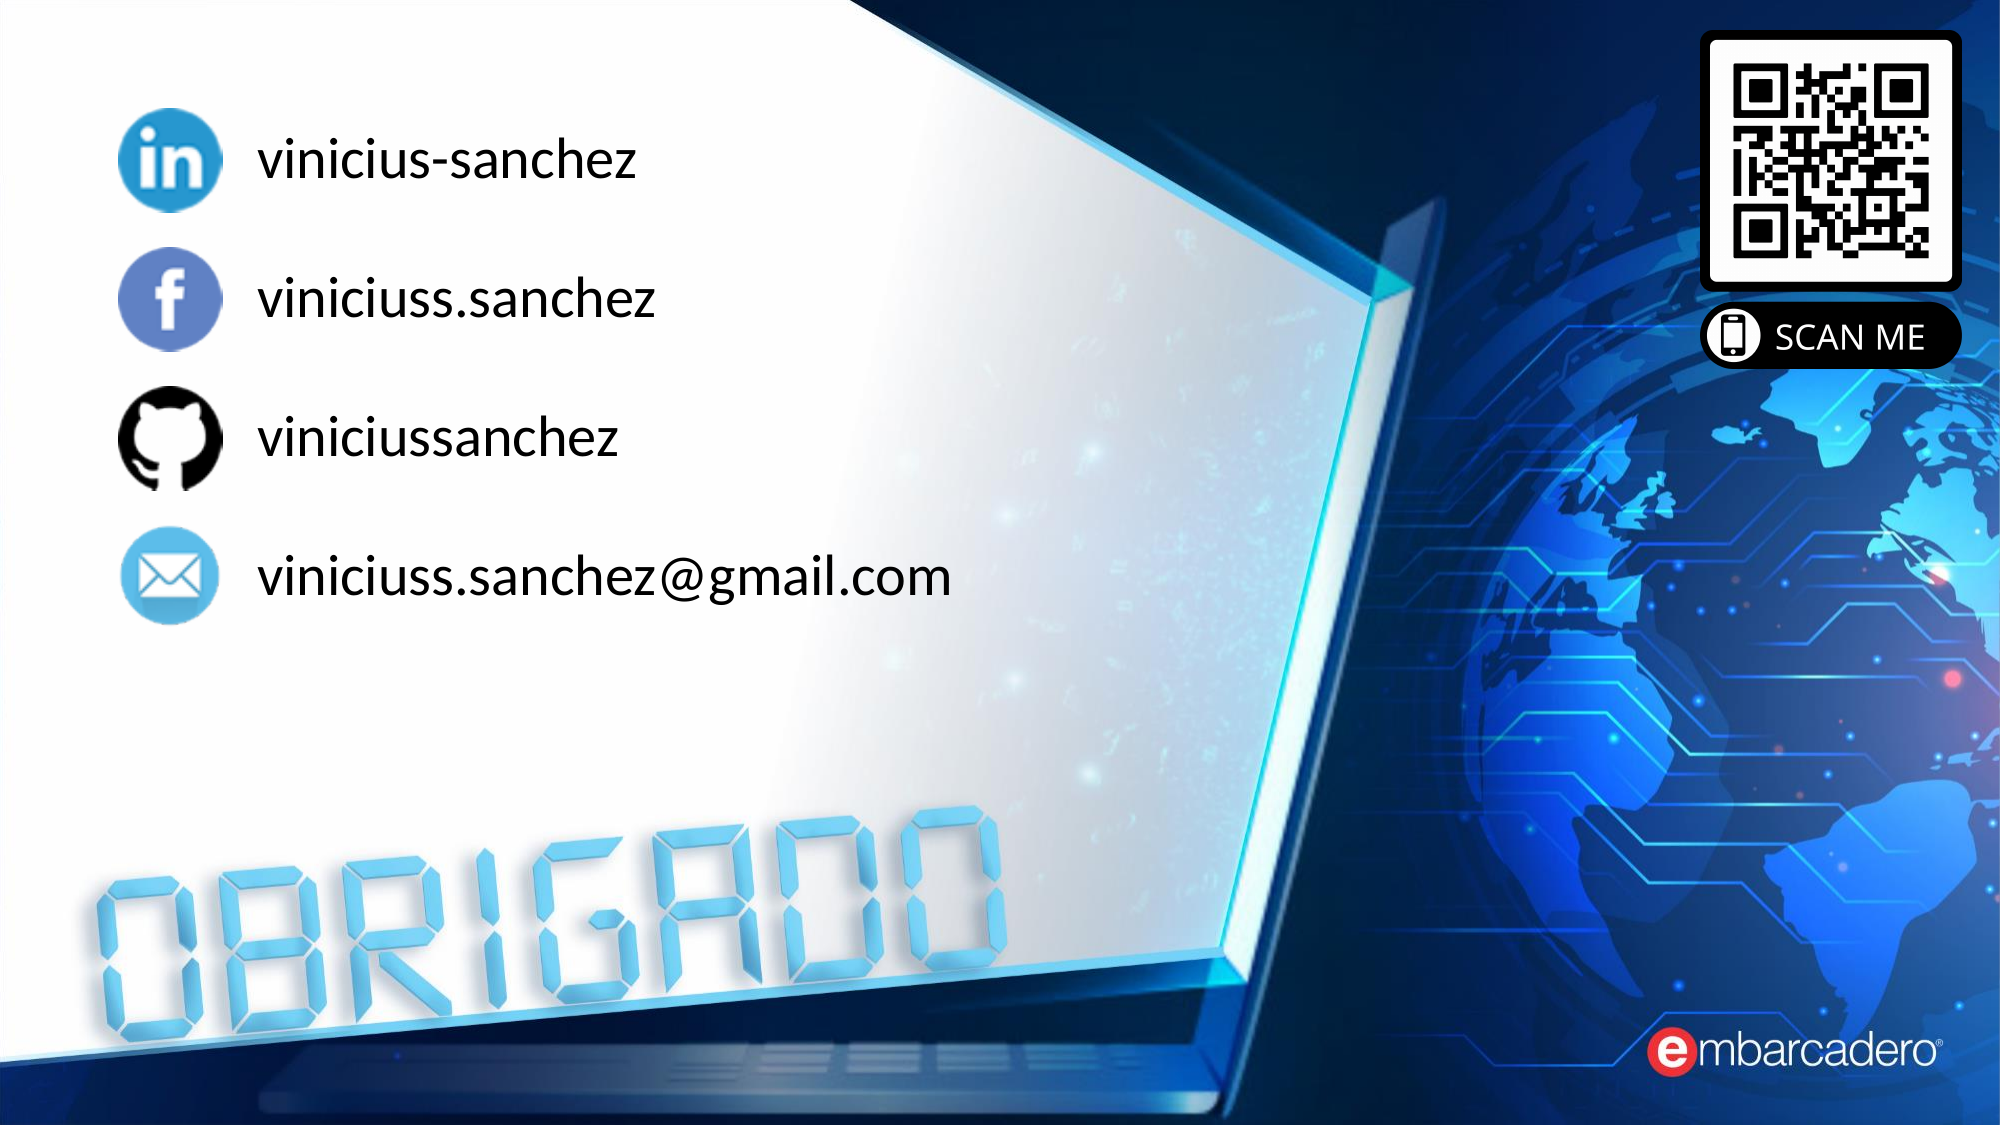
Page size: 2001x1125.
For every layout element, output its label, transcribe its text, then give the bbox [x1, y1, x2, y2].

text_box viniciussanchez [242, 399, 1258, 478]
text_box vinicius-sanchez [242, 121, 1258, 200]
text_box viniciuss.sanchez@gmail.com [242, 537, 1258, 616]
text_box viniciuss.sanchez [242, 260, 1258, 339]
picture [0, 0, 2000, 1125]
